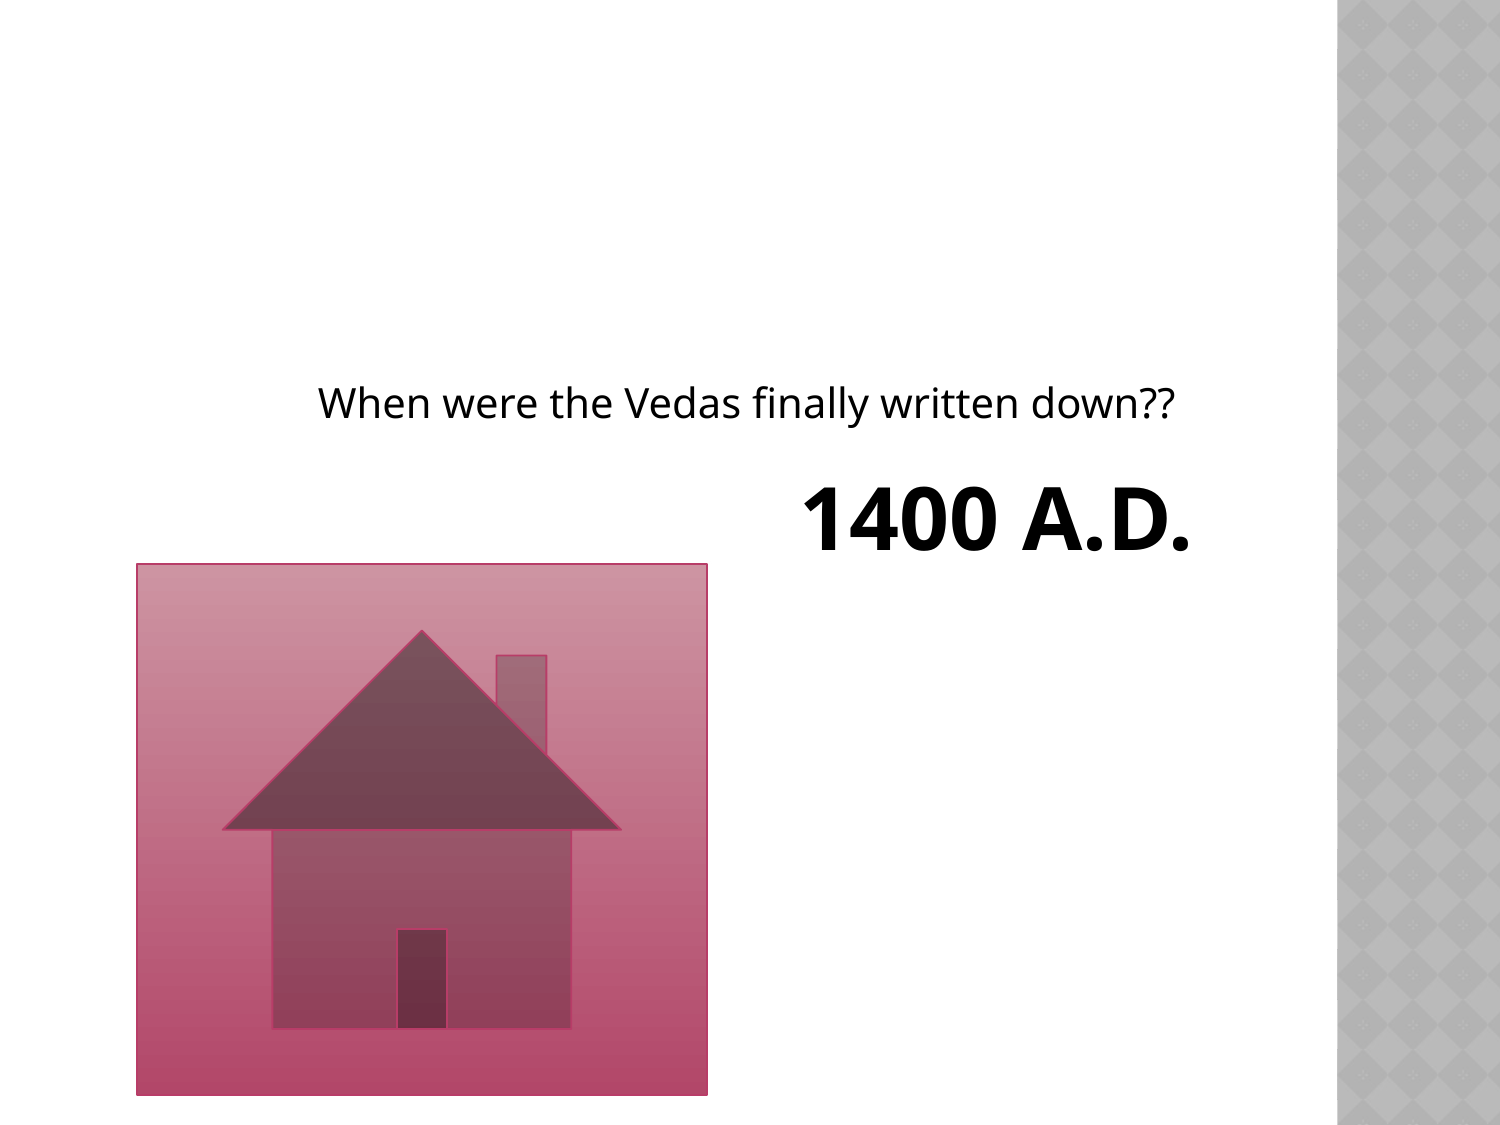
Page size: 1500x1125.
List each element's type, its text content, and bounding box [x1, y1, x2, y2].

text_box [136, 563, 708, 1096]
title 1400 a.d. [174, 462, 1202, 687]
list When were the Vedas finally written down?? [174, 312, 1202, 435]
